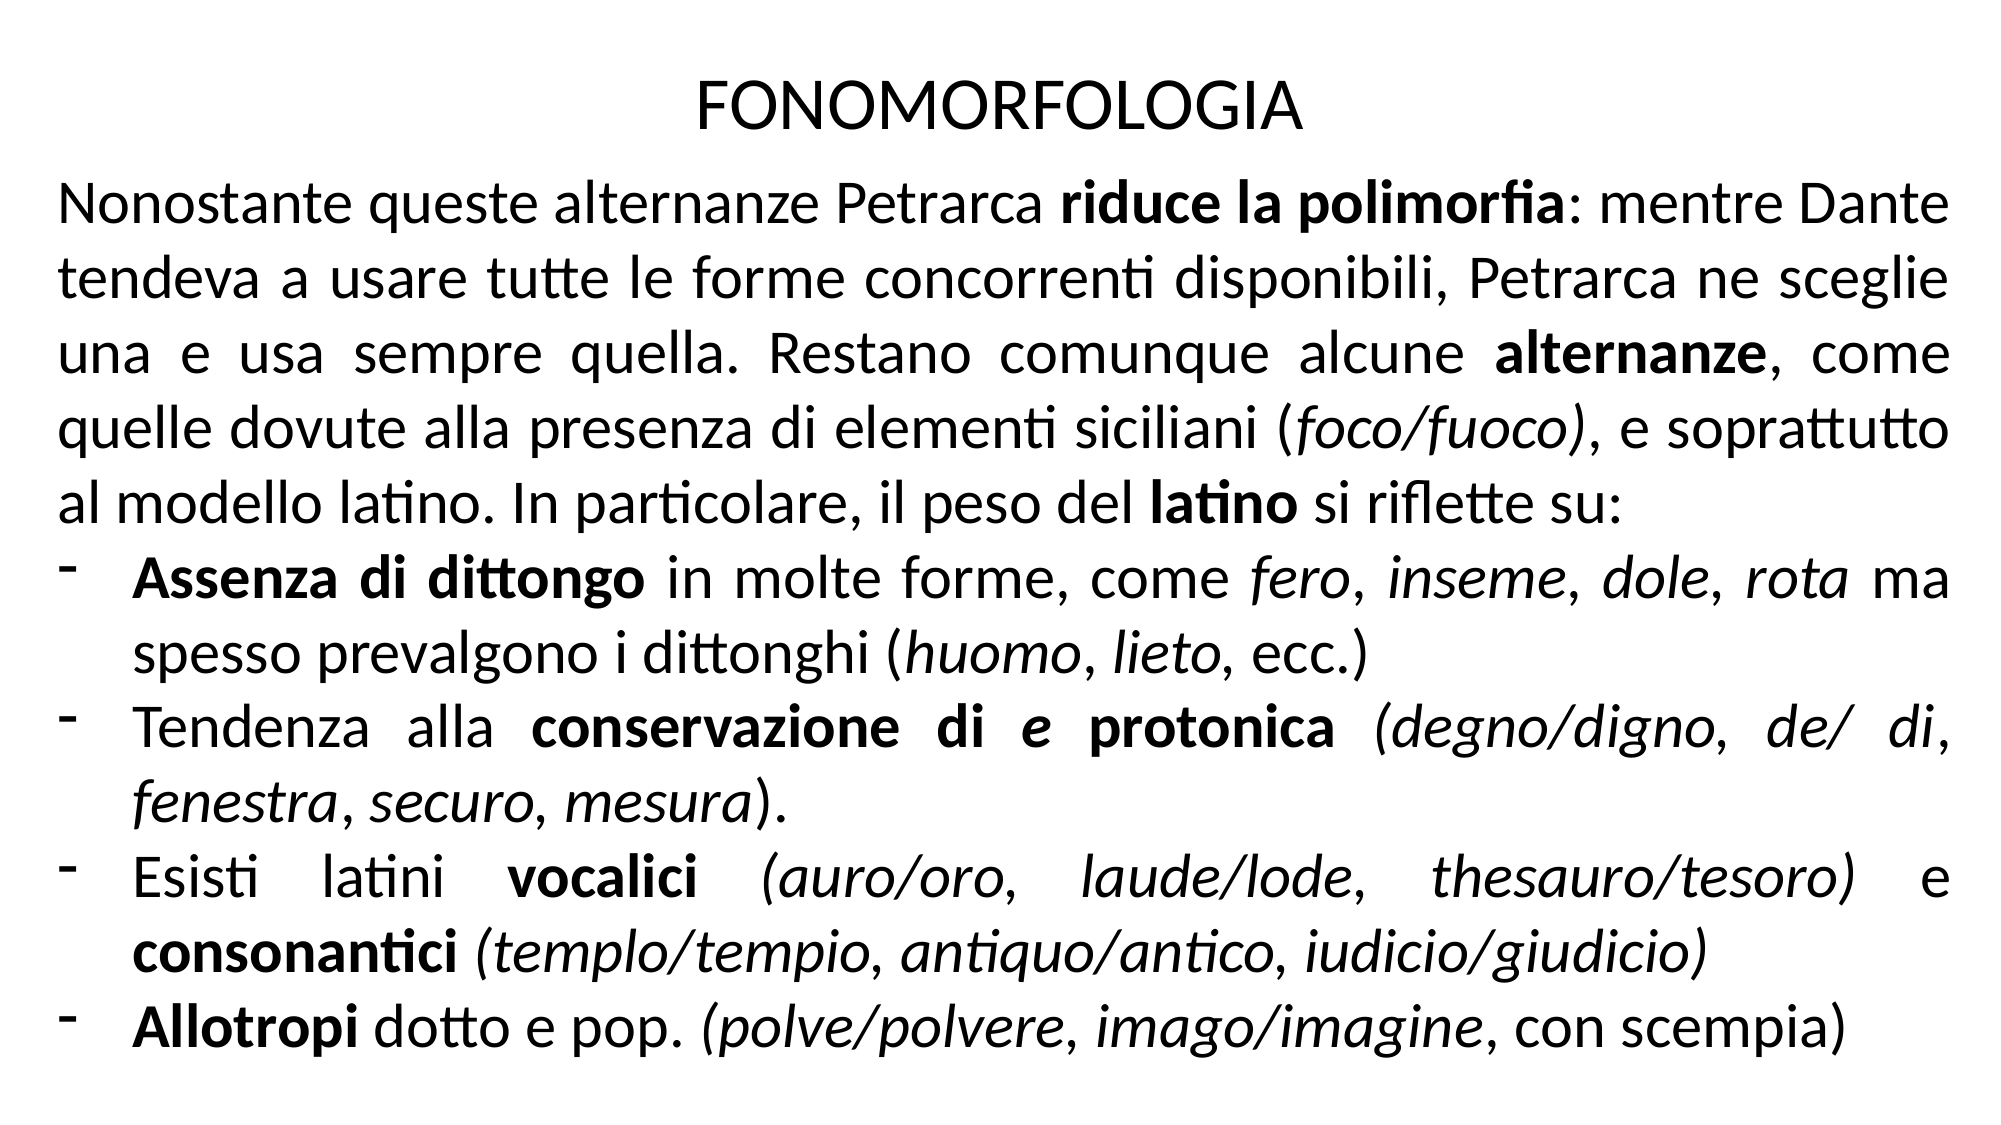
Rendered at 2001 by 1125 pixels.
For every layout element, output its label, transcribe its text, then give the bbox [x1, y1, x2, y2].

text_box Nonostante queste alternanze Petrarca riduce la polimorfia: mentre Dante tendeva a usare tutte le forme concorrenti disponibili, Petrarca ne sceglie una e usa sempre quella. Restano comunque alcune alternanze, come quelle dovute alla presenza di elementi siciliani (foco/fuoco), e soprattutto al modello latino. In particolare, il peso del latino si riflette su: Assenza di dittongo in molte forme, come fero, inseme, dole, rota ma spesso prevalgono i dittonghi (huomo, lieto, ecc.) Tendenza alla conservazione di e protonica (degno/digno, de/ di, fenestra, securo, mesura). Esisti latini vocalici (auro/oro, laude/lode, thesauro/tesoro) e consonantici (templo/tempio, antiquo/antico, iudicio/giudicio) Allotropi dotto e pop. (polve/polvere, imago/imagine, con scempia) [42, 153, 1967, 1068]
text_box FONOMORFOLOGIA [61, 47, 1939, 153]
